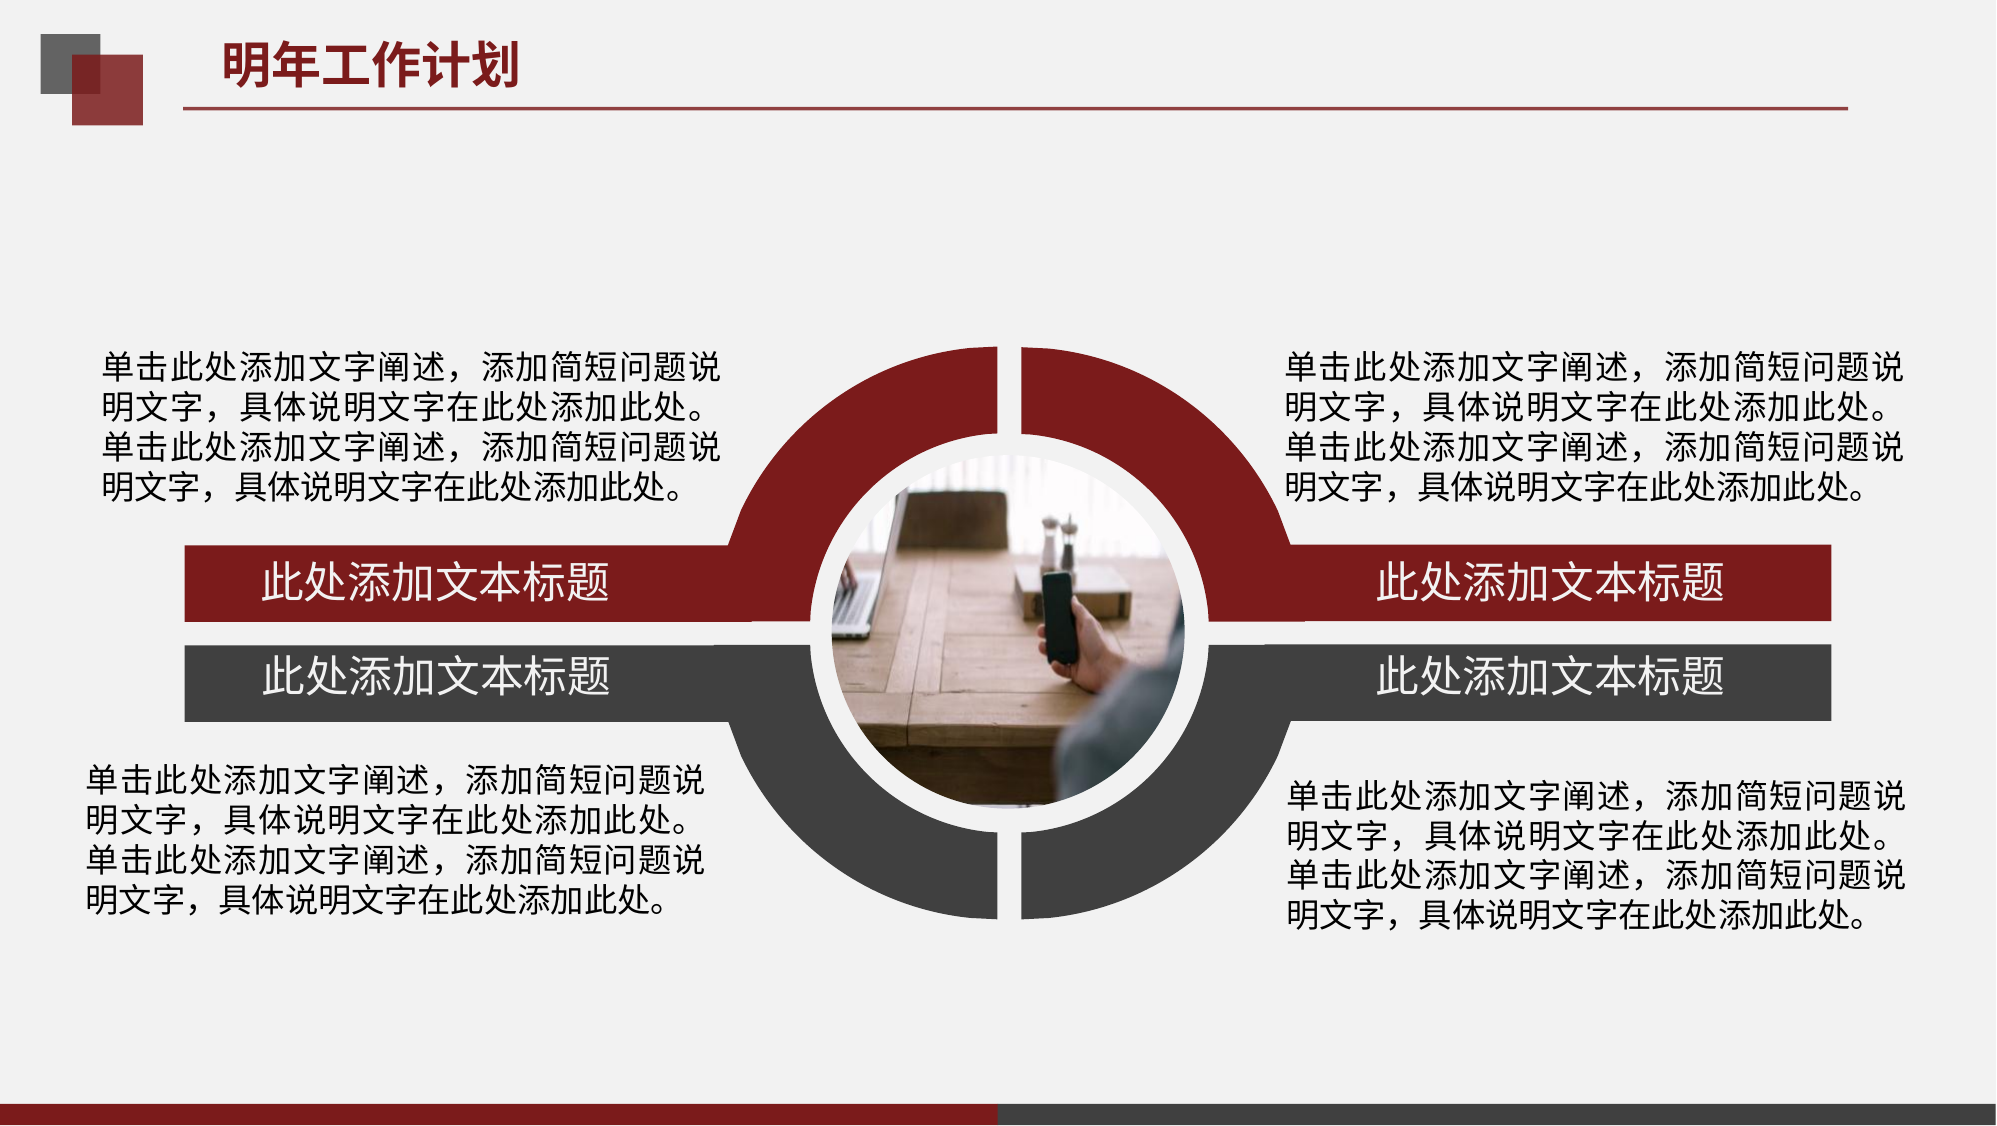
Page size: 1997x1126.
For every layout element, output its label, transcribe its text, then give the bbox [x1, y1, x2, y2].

text_box 此处添加文本标题 [1360, 546, 1741, 667]
text_box 单击此处添加文字阐述，添加简短问题说明文字，具体说明文字在此处添加此处。单击此处添加文字阐述，添加简短问题说明文字，具体说明文字在此处添加此处。 [70, 751, 722, 927]
text_box 此处添加文本标题 [245, 546, 626, 667]
text_box 单击此处添加文字阐述，添加简短问题说明文字，具体说明文字在此处添加此处。单击此处添加文字阐述，添加简短问题说明文字，具体说明文字在此处添加此处。 [1270, 767, 1922, 942]
text_box 此处添加文本标题 [1360, 667, 1741, 762]
text_box [1021, 644, 1360, 920]
text_box [1021, 347, 1832, 622]
text_box 明年工作计划 [206, 25, 668, 101]
text_box 单击此处添加文字阐述，添加简短问题说明文字，具体说明文字在此处添加此处。单击此处添加文字阐述，添加简短问题说明文字，具体说明文字在此处添加此处。 [86, 338, 738, 514]
text_box [184, 645, 246, 722]
text_box [184, 346, 998, 622]
text_box [831, 455, 1185, 809]
text_box 此处添加文本标题 [246, 641, 627, 751]
text_box [627, 644, 998, 920]
text_box [1741, 644, 1832, 721]
text_box 单击此处添加文字阐述，添加简短问题说明文字，具体说明文字在此处添加此处。单击此处添加文字阐述，添加简短问题说明文字，具体说明文字在此处添加此处。 [1269, 338, 1921, 514]
